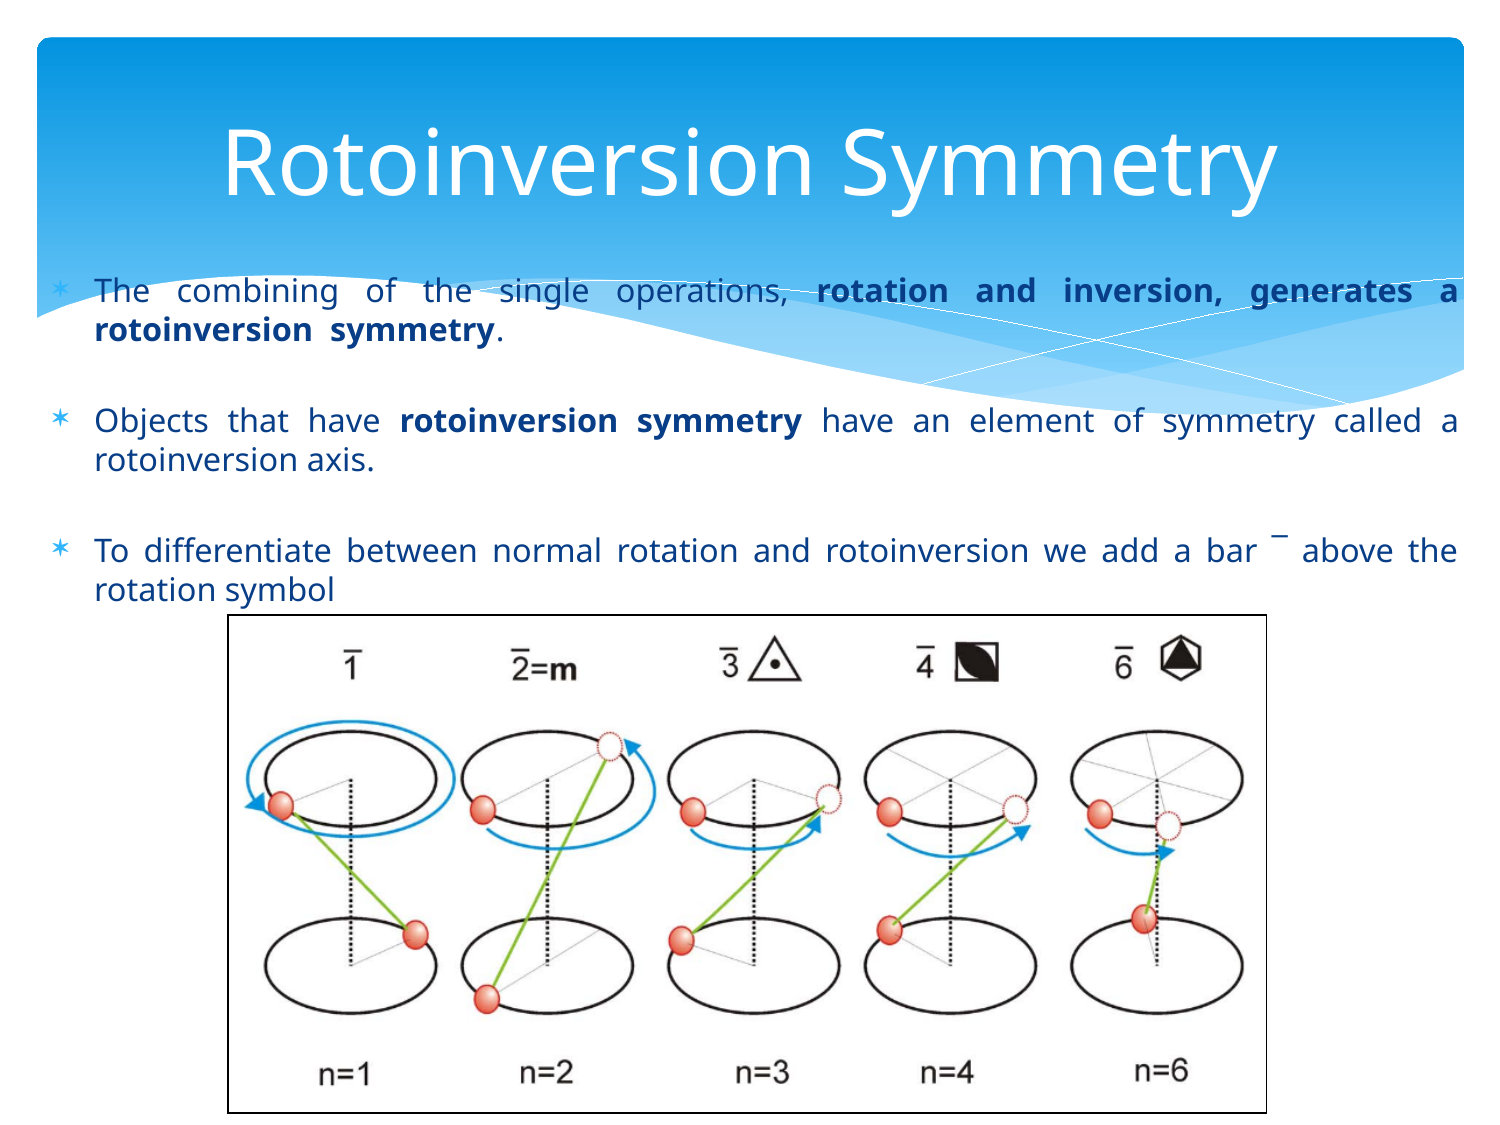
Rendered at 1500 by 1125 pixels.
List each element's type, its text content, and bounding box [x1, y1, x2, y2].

picture [228, 615, 1267, 1113]
list The combining of the single operations, rotation and inversion, generates a rotoinversion symmetry. Objects that have rotoinversion symmetry have an element of symmetry called a rotoinversion axis. To differentiate between normal rotation and rotoinversion we add a bar ¯ above the rotation symbol [37, 262, 1475, 616]
title Rotoinversion Symmetry [75, 55, 1425, 261]
